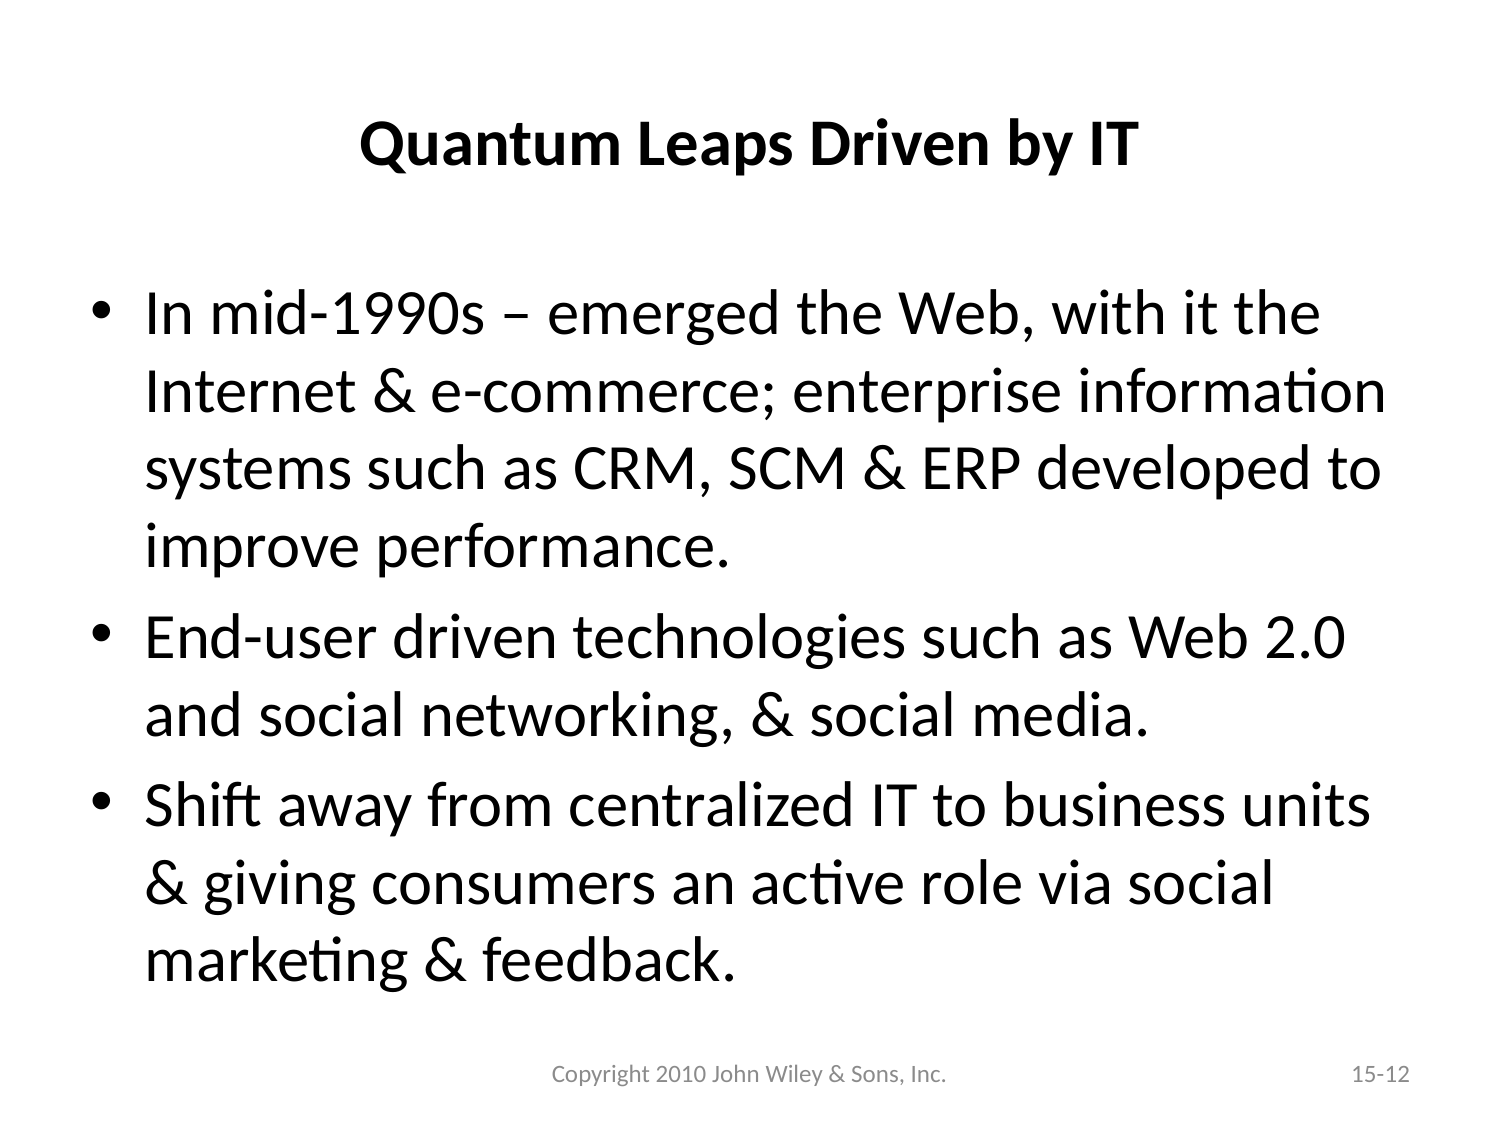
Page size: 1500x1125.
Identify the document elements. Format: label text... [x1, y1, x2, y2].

title Quantum Leaps Driven by IT [75, 45, 1425, 233]
list In mid-1990s – emerged the Web, with it the Internet & e-commerce; enterprise information systems such as CRM, SCM & ERP developed to improve performance. End-user driven technologies such as Web 2.0 and social networking, & social media. Shift away from centralized IT to business units & giving consumers an active role via social marketing & feedback. [75, 262, 1425, 1005]
footer Copyright 2010 John Wiley & Sons, Inc. [512, 1042, 988, 1103]
slide_number 15-12 [1074, 1042, 1425, 1103]
